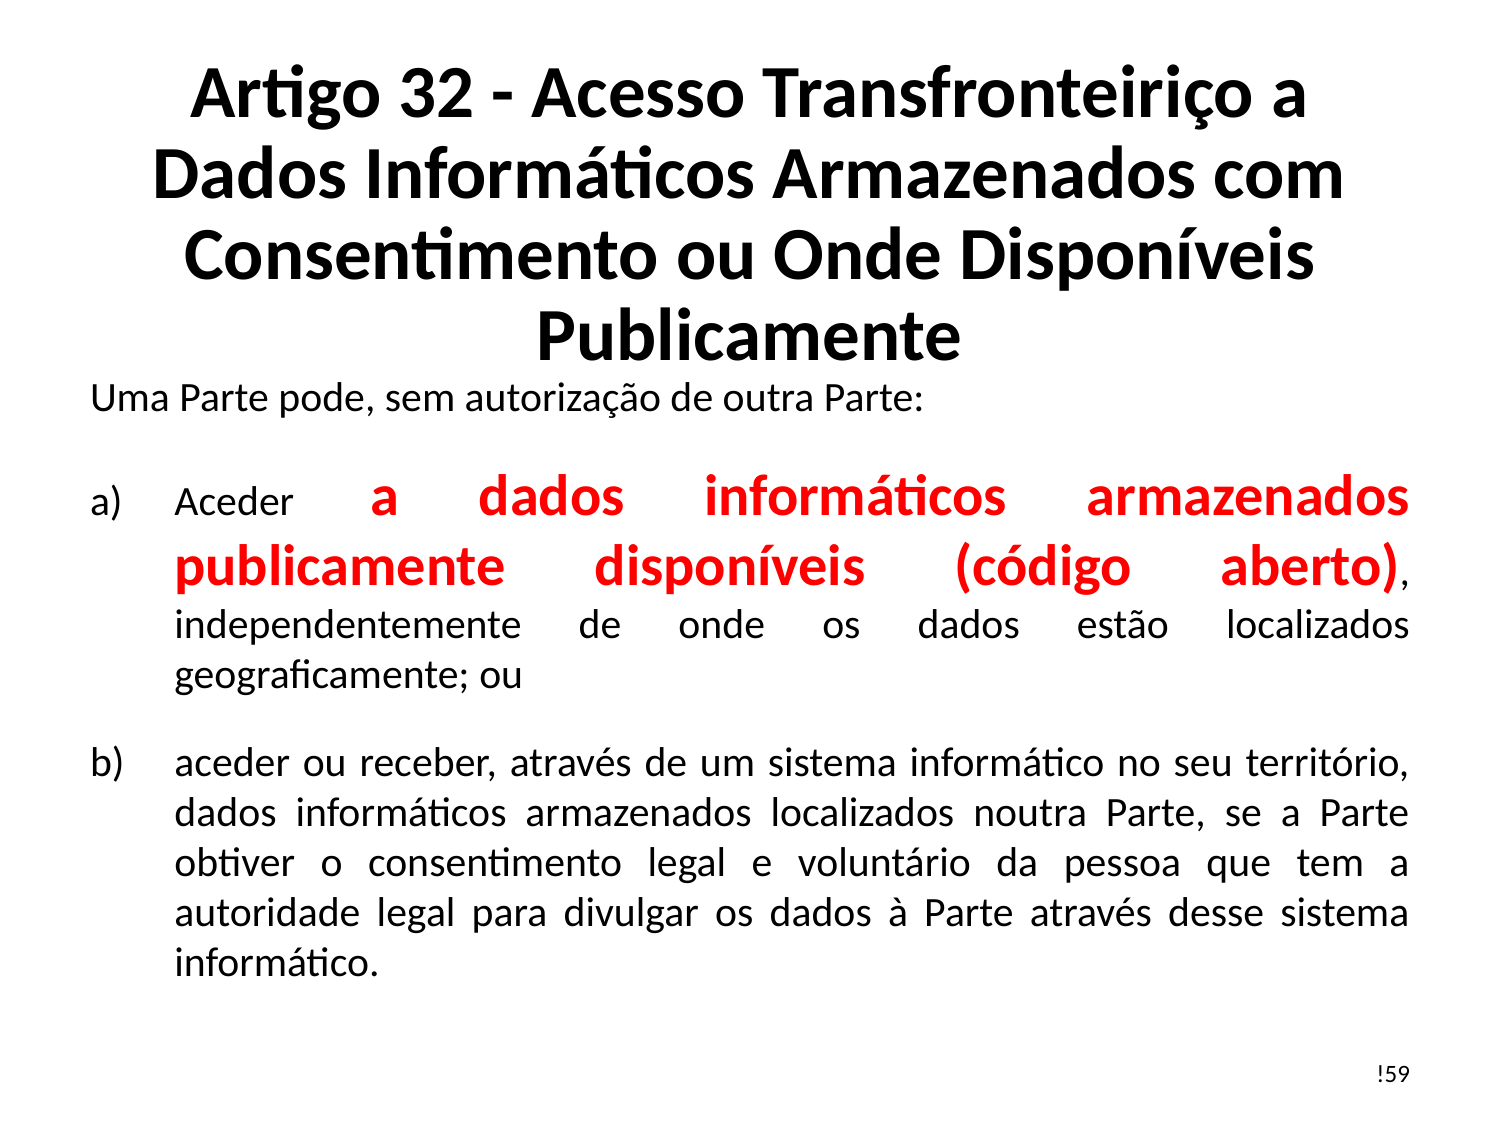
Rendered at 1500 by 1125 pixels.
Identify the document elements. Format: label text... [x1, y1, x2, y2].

list Uma Parte pode, sem autorização de outra Parte: Aceder a dados informáticos armazenados publicamente disponíveis (código aberto), independentemente de onde os dados estão localizados geograficamente; ou aceder ou receber, através de um sistema informático no seu território, dados informáticos armazenados localizados noutra Parte, se a Parte obtiver o consentimento legal e voluntário da pessoa que tem a autoridade legal para divulgar os dados à Parte através desse sistema informático. [75, 362, 1425, 1045]
slide_number !59 [1074, 1045, 1425, 1103]
title Artigo 32 - Acesso Transfronteiriço a Dados Informáticos Armazenados com Consentimento ou Onde Disponíveis Publicamente [75, 45, 1425, 266]
